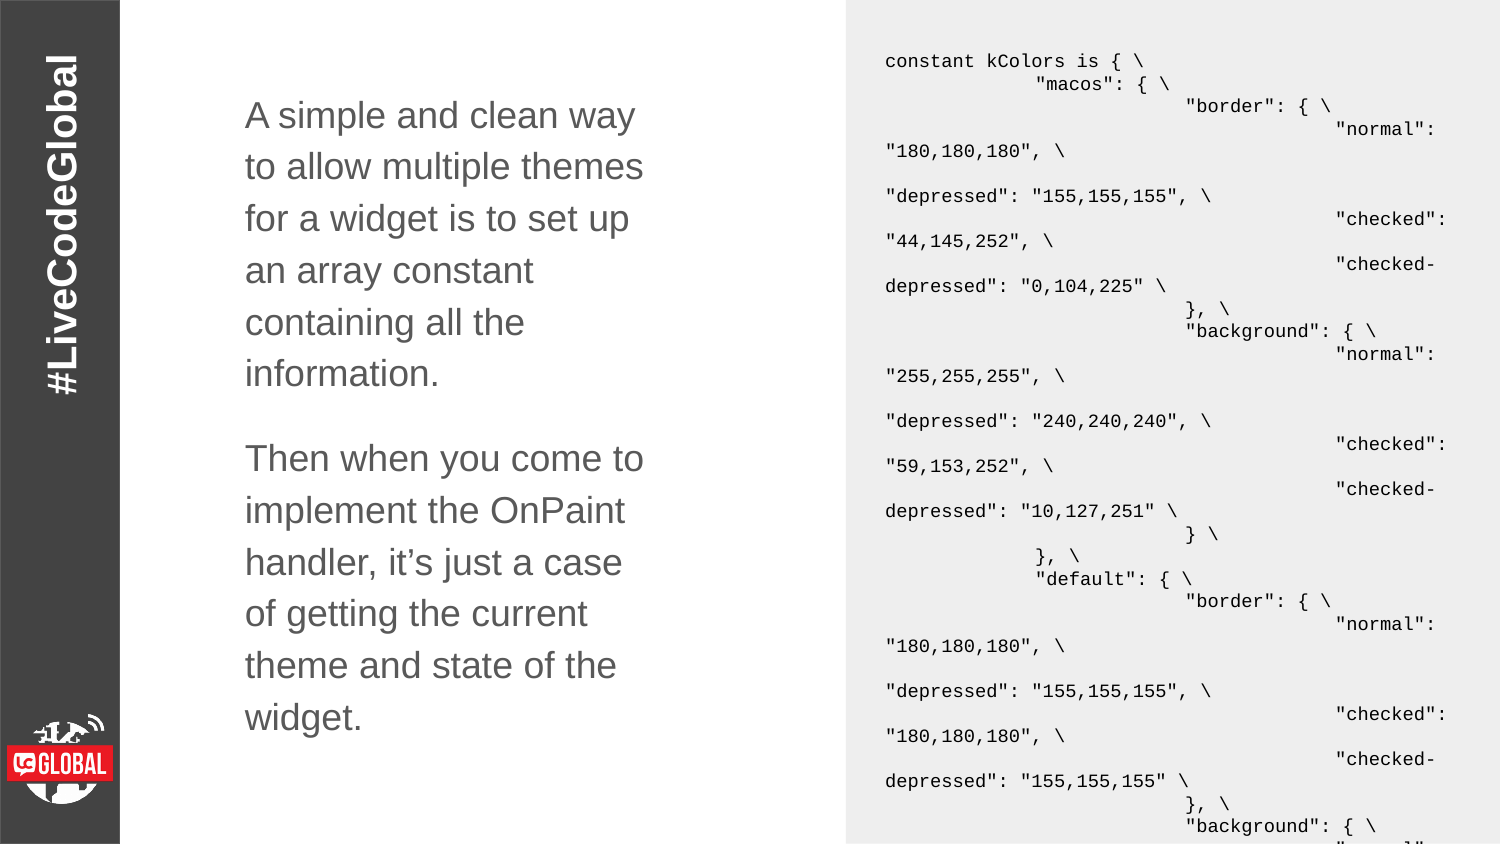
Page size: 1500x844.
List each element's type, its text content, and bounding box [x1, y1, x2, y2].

text_box constant kColors is { \ "macos": { \ "border": { \ "normal": "180,180,180", \ "depressed": "155,155,155", \ "checked": "44,145,252", \ "checked-depressed": "0,104,225" \ }, \ "background": { \ "normal": "255,255,255", \ "depressed": "240,240,240", \ "checked": "59,153,252", \ "checked-depressed": "10,127,251" \ } \ }, \ "default": { \ "border": { \ "normal": "180,180,180", \ "depressed": "155,155,155", \ "checked": "180,180,180", \ "checked-depressed": "155,155,155" \ }, \ "background": { \ "normal": "255,255,255", \ "depressed": "240,240,240", \ "checked": "255,255,255", \ "checked-depressed": "240,240,240" \ } \ } \ } [869, 33, 1478, 844]
subtitle A simple and clean way to allow multiple themes for a widget is to set up an array constant containing all the information. Then when you come to implement the OnPaint handler, it’s just a case of getting the current theme and state of the widget. [229, 68, 672, 613]
picture [7, 714, 113, 804]
